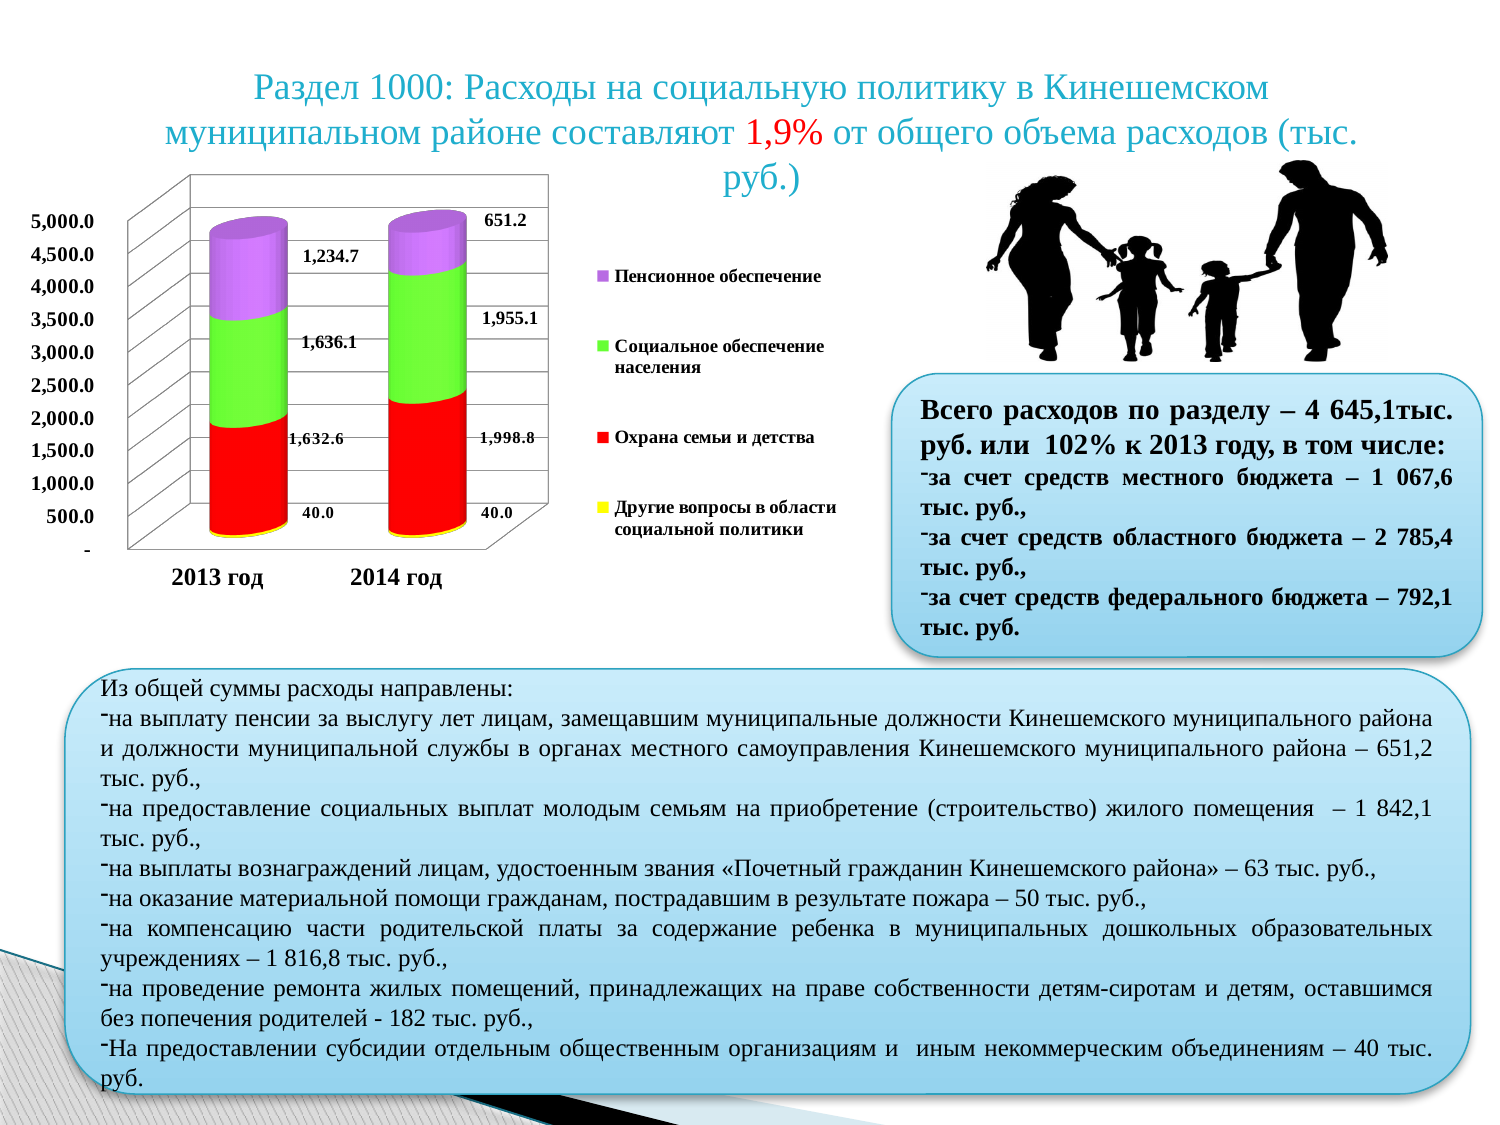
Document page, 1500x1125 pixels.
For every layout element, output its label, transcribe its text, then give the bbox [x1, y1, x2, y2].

text_box Всего расходов по разделу – 4 645,1тыс. руб. или 102% к 2013 году, в том числе: за счет средств местного бюджета – 1 067,6 тыс. руб., за счет средств областного бюджета – 2 785,4 тыс. руб., за счет средств федерального бюджета – 792,1 тыс. руб. [890, 372, 1484, 658]
text_box Из общей суммы расходы направлены: на выплату пенсии за выслугу лет лицам, замещавшим муниципальные должности Кинешемского муниципального района и должности муниципальной службы в органах местного самоуправления Кинешемского муниципального района – 651,2 тыс. руб., на предоставление социальных выплат молодым семьям на приобретение (строительство) жилого помещения – 1 842,1 тыс. руб., на выплаты вознаграждений лицам, удостоенным звания «Почетный гражданин Кинешемского района» – 63 тыс. руб., на оказание материальной помощи гражданам, пострадавшим в результате пожара – 50 тыс. руб., на компенсацию части родительской платы за содержание ребенка в муниципальных дошкольных образовательных учреждениях – 1 816,8 тыс. руб., на проведение ремонта жилых помещений, принадлежащих на праве собственности детям-сиротам и детям, оставшимся без попечения родителей - 182 тыс. руб., На предоставлении субсидии отдельным общественным организациям и иным некоммерческим объединениям – 40 тыс. руб. [64, 668, 1472, 1095]
chart [0, 148, 881, 610]
text_box Раздел 1000: Расходы на социальную политику в Кинешемском муниципальном районе составляют 1,9% от общего объема расходов (тыс. руб.) [112, 54, 1412, 205]
picture [985, 160, 1389, 362]
